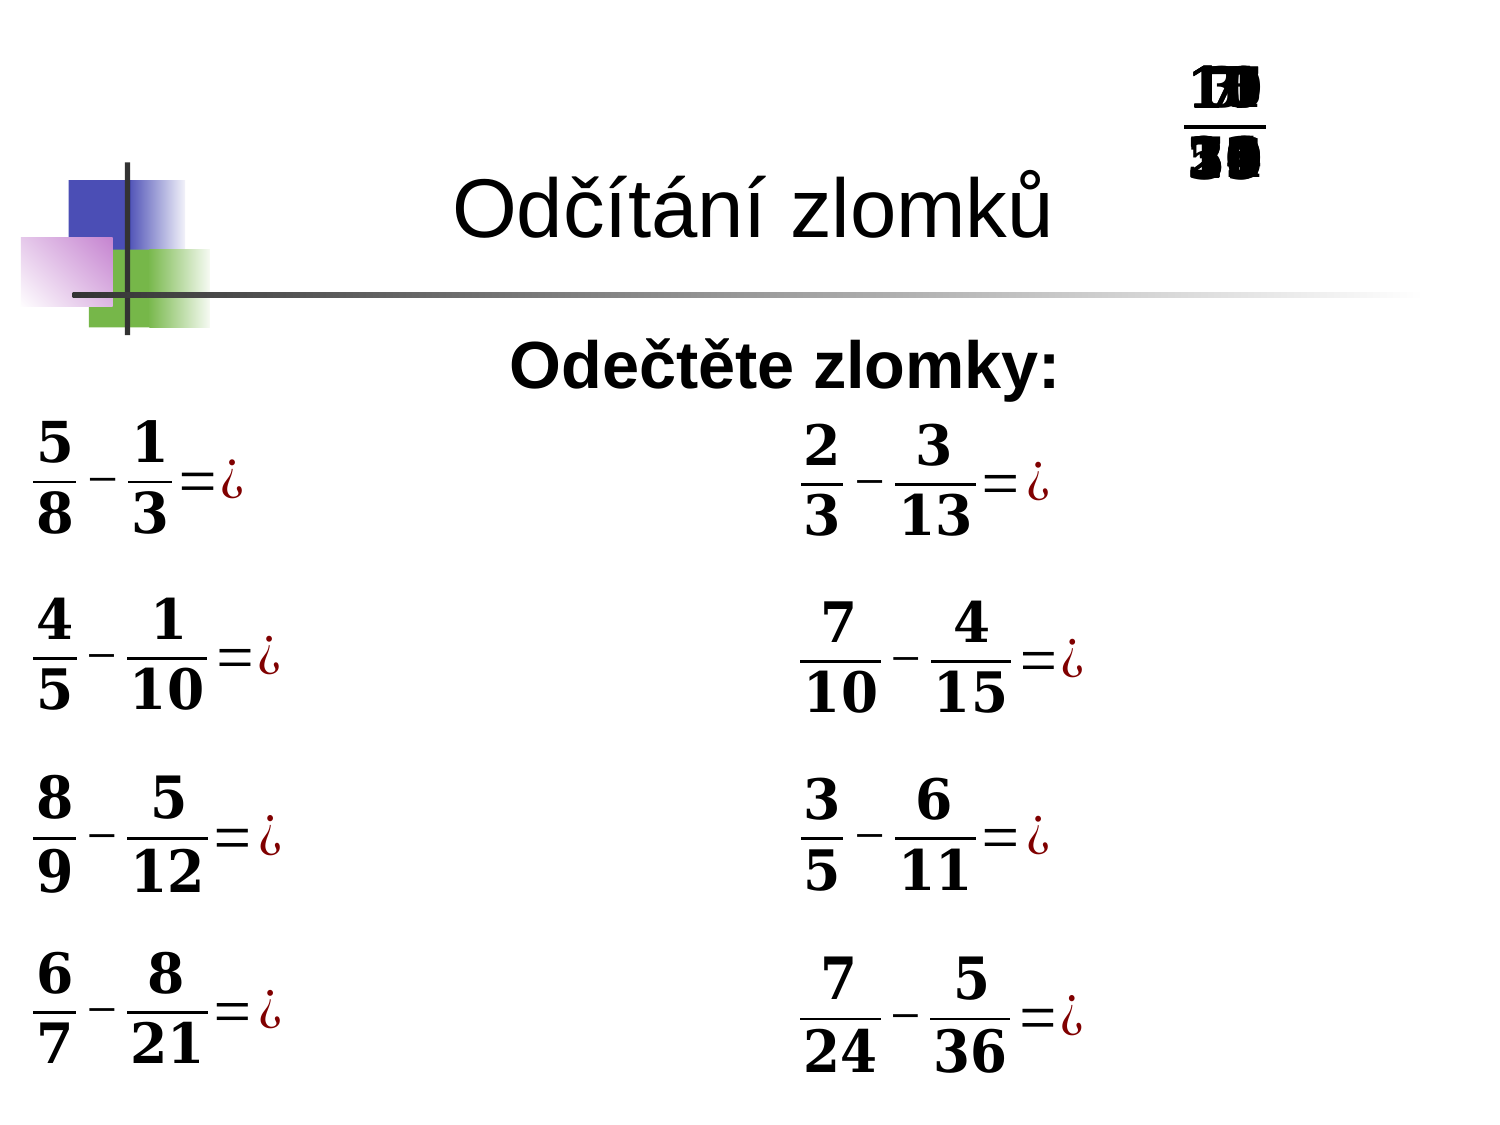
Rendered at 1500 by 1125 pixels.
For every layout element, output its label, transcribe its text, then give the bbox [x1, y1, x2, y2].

text_box Odečtěte zlomky: [76, 314, 1495, 409]
text_box Odčítání zlomků [266, 146, 1241, 262]
